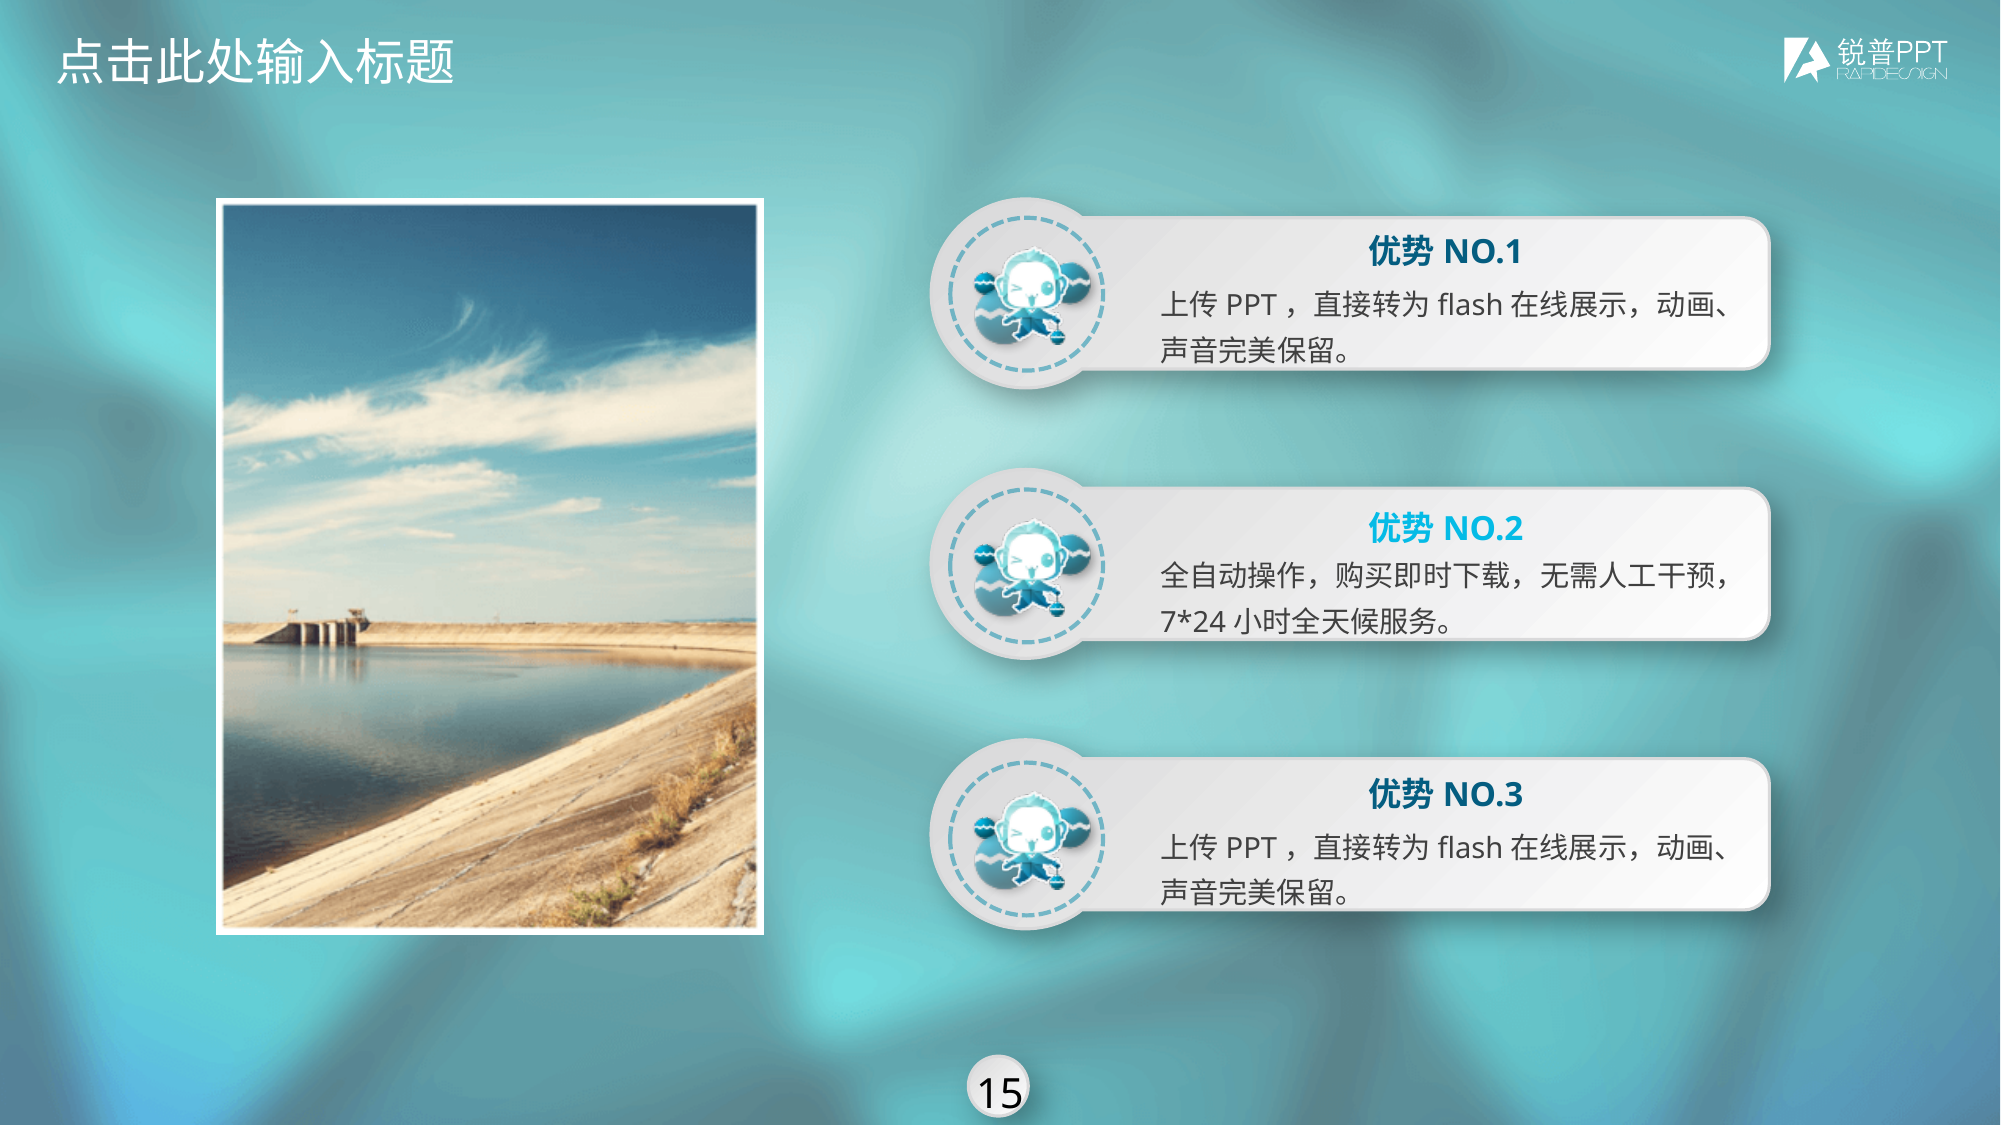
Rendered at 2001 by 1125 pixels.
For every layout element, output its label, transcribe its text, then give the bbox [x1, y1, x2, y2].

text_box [961, 1056, 1039, 1125]
text_box 点击此处输入标题 [40, 23, 471, 99]
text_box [930, 739, 1779, 929]
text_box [930, 469, 1770, 659]
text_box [931, 198, 1770, 388]
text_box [1784, 37, 1948, 83]
picture [0, 0, 2001, 1125]
